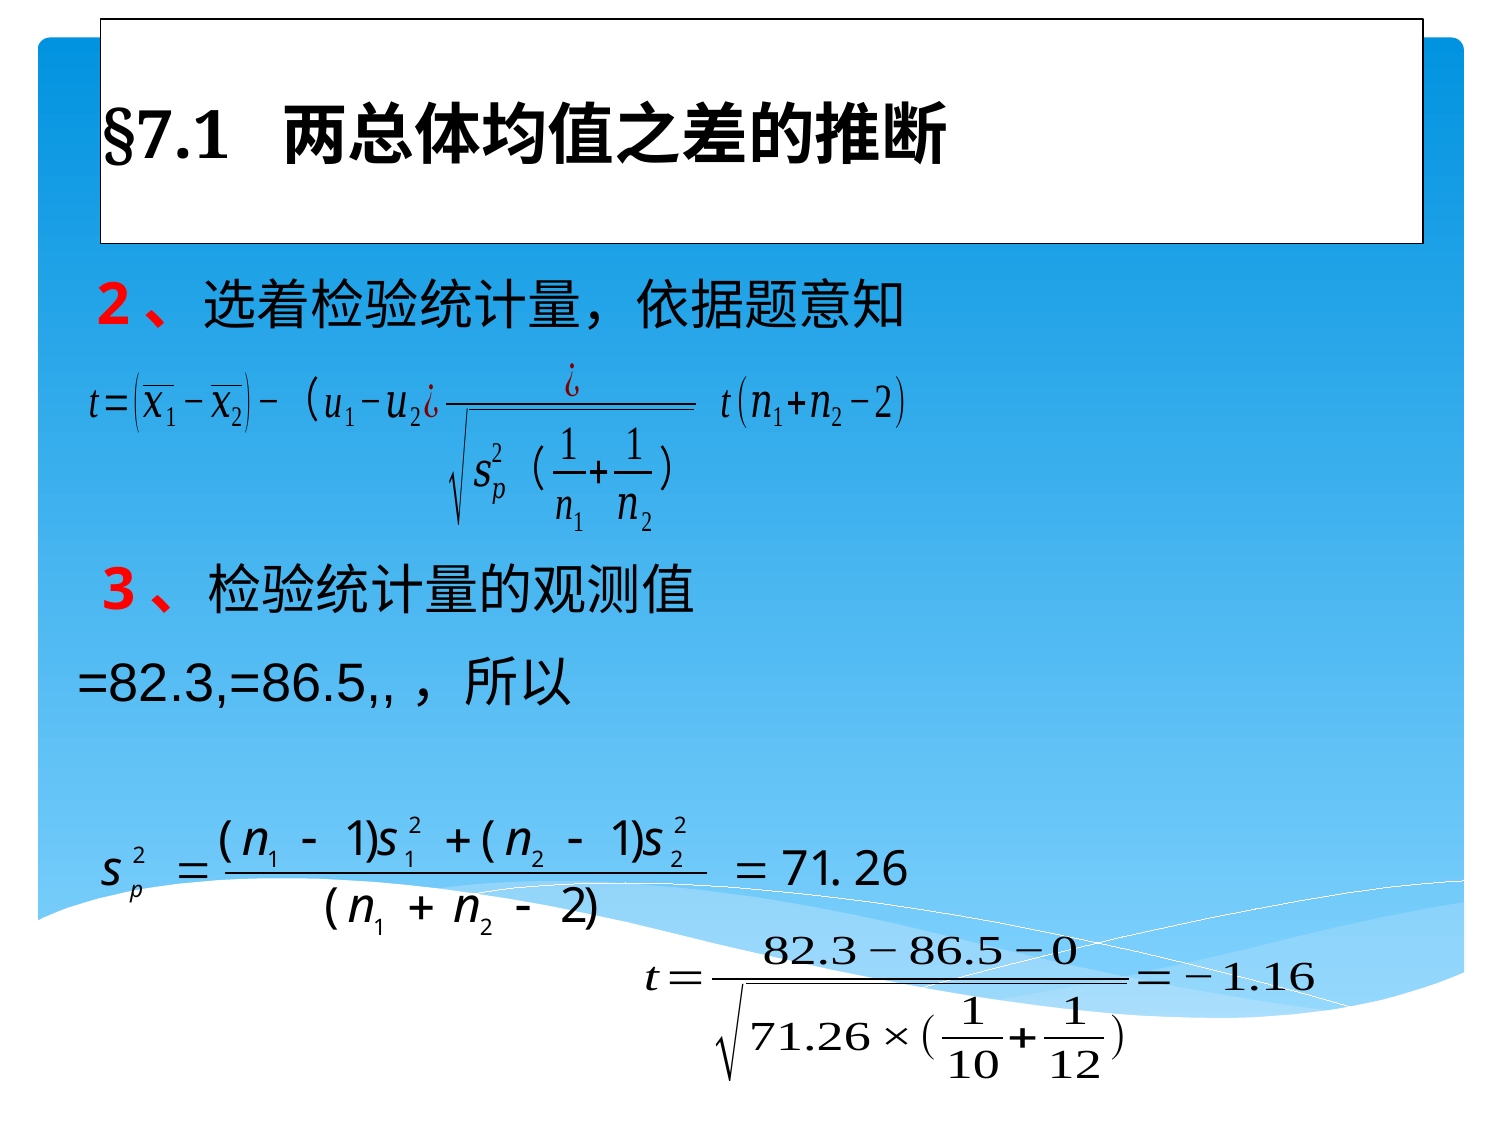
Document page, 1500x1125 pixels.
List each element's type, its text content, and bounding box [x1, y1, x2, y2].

text_box 3、检验统计量的观测值 [0, 557, 798, 635]
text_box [99, 795, 908, 1016]
text_box 2、选着检验统计量，依据题意知 [53, 272, 951, 350]
title §7.1 两总体均值之差的推断 [100, 19, 1424, 244]
